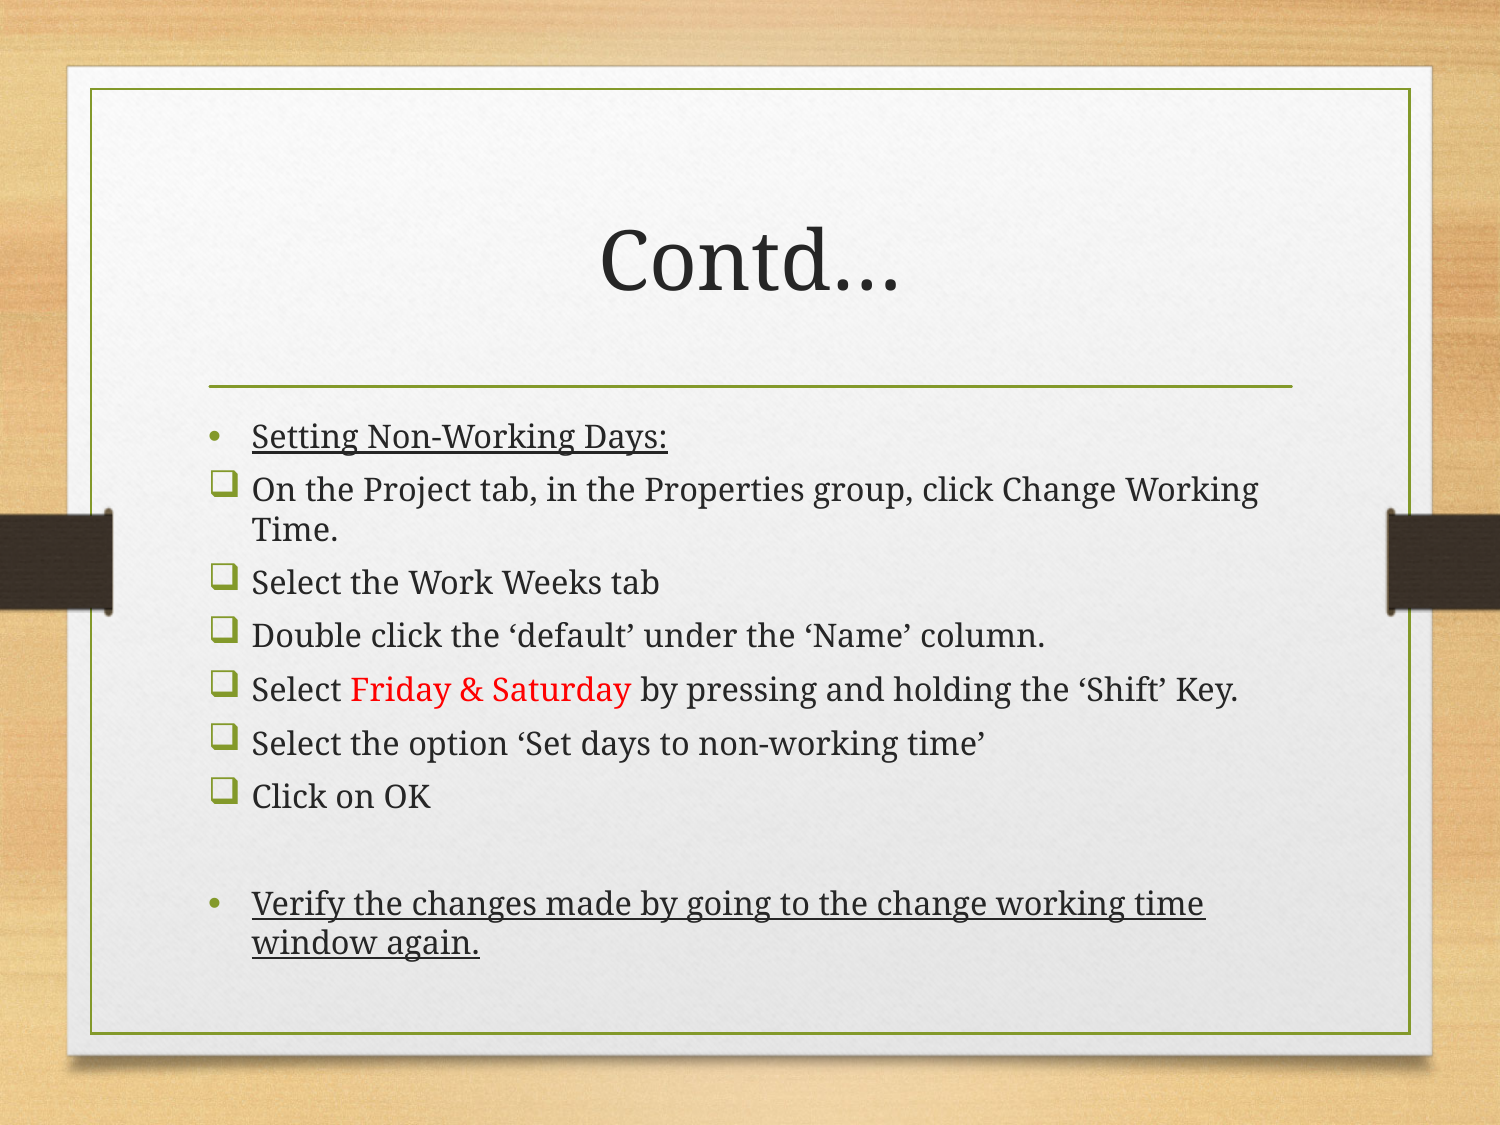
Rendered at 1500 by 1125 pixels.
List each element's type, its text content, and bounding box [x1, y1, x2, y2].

list Setting Non-Working Days: On the Project tab, in the Properties group, click Change Working Time. Select the Work Weeks tab Double click the ‘default’ under the ‘Name’ column. Select Friday & Saturday by pressing and holding the ‘Shift’ Key. Select the option ‘Set days to non-working time’ Click on OK Verify the changes made by going to the change working time window again. [193, 408, 1309, 974]
title Contd… [193, 150, 1309, 365]
picture [0, 0, 1500, 1125]
